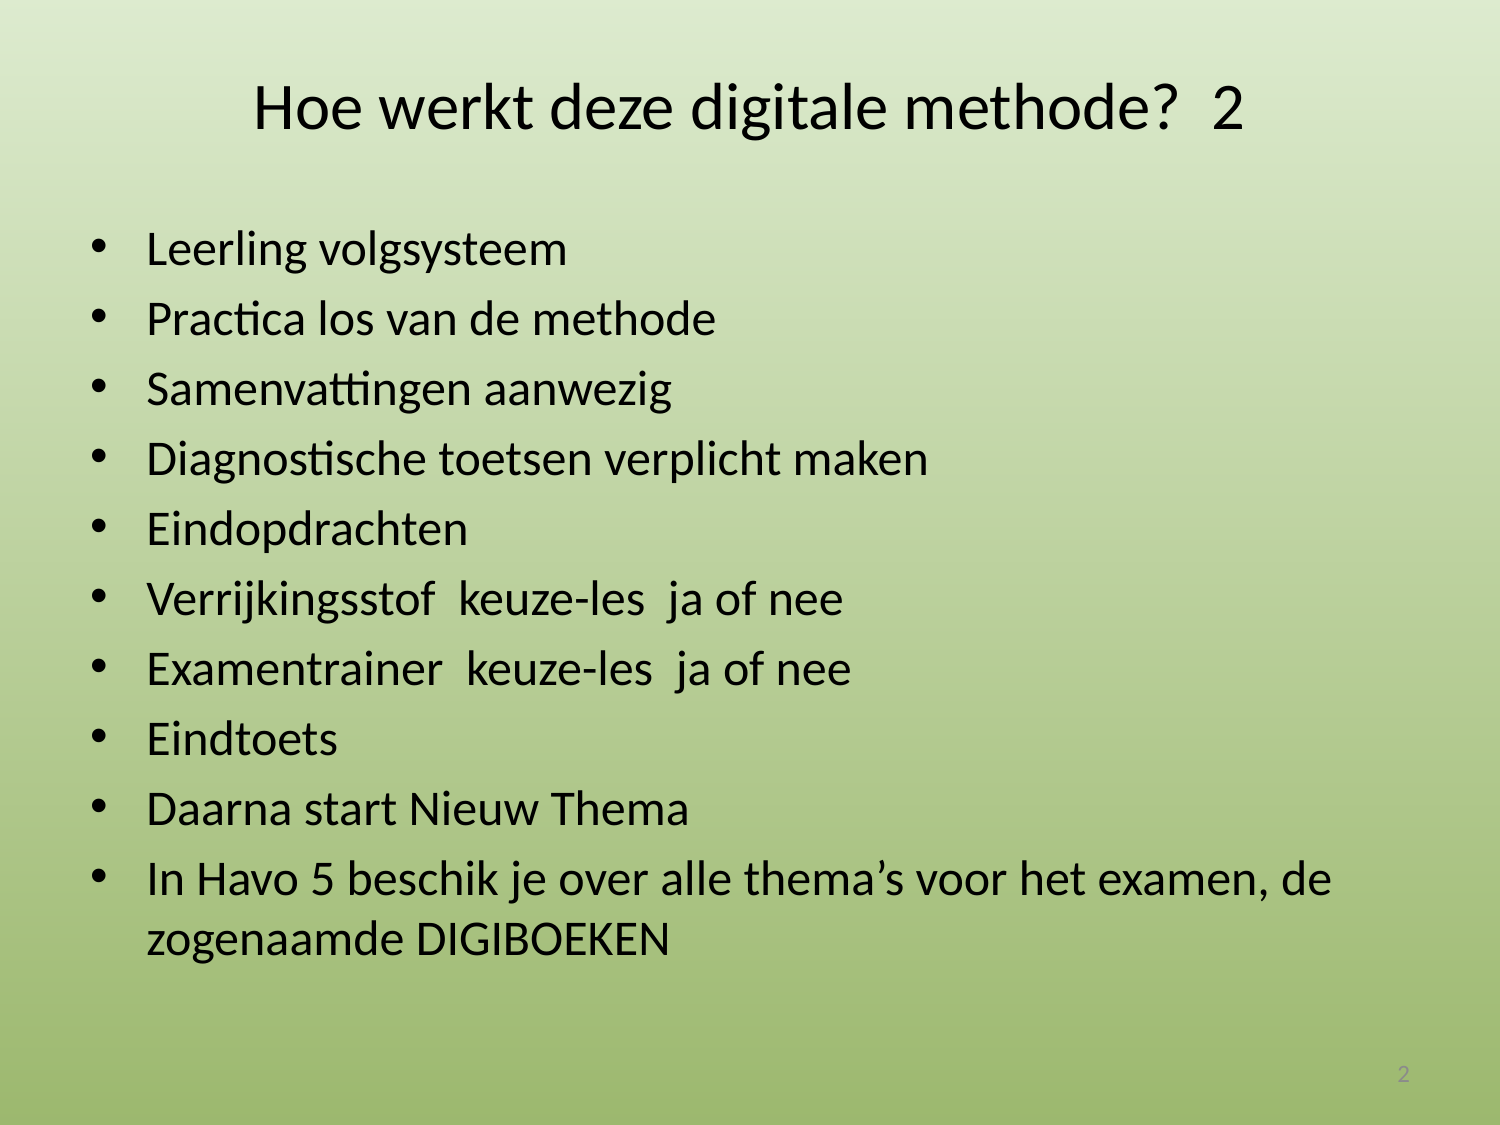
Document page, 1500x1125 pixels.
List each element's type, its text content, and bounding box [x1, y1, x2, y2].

list Leerling volgsysteem Practica los van de methode Samenvattingen aanwezig Diagnostische toetsen verplicht maken Eindopdrachten Verrijkingsstof keuze-les ja of nee Examentrainer keuze-les ja of nee Eindtoets Daarna start Nieuw Thema In Havo 5 beschik je over alle thema’s voor het examen, de zogenaamde DIGIBOEKEN [75, 208, 1425, 1012]
slide_number 2 [1074, 1042, 1425, 1103]
title Hoe werkt deze digitale methode? 2 [75, 45, 1425, 161]
